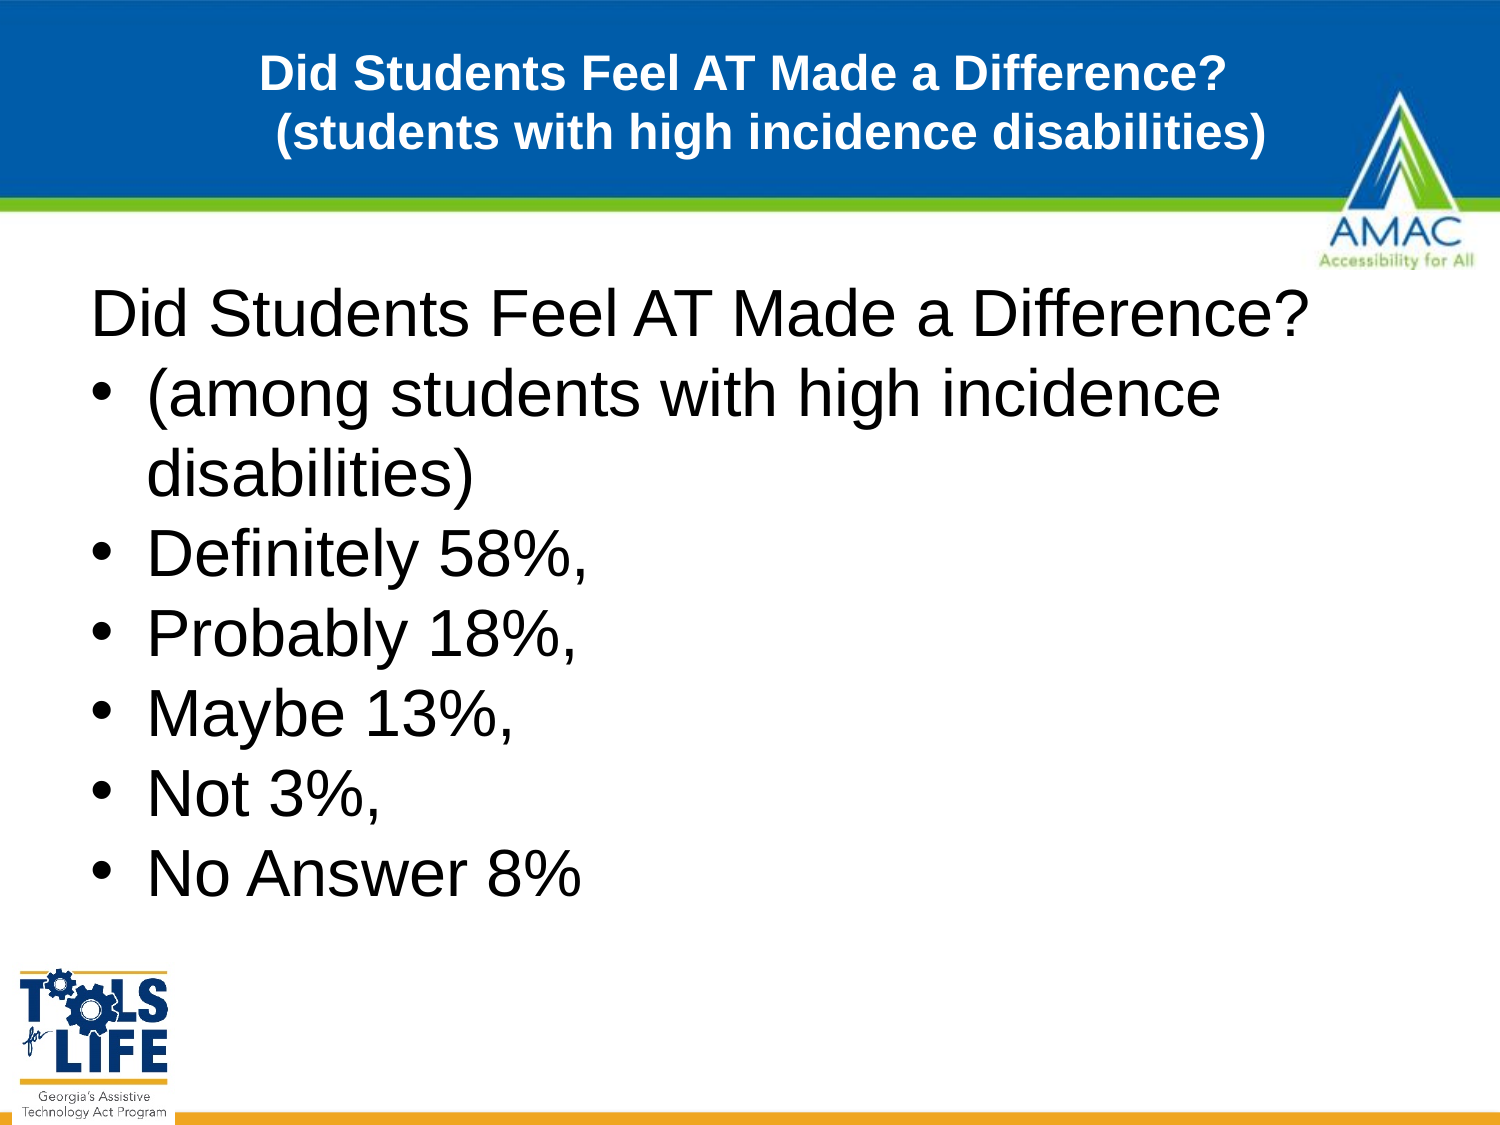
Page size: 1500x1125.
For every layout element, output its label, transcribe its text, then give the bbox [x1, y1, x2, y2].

list Did Students Feel AT Made a Difference? (among students with high incidence disabilities) Definitely 58%, Probably 18%, Maybe 13%, Not 3%, No Answer 8% [75, 262, 1425, 1005]
picture [12, 962, 175, 1125]
picture [0, 0, 1500, 270]
title Did Students Feel AT Made a Difference? (students with high incidence disabilities) [62, 0, 1425, 200]
